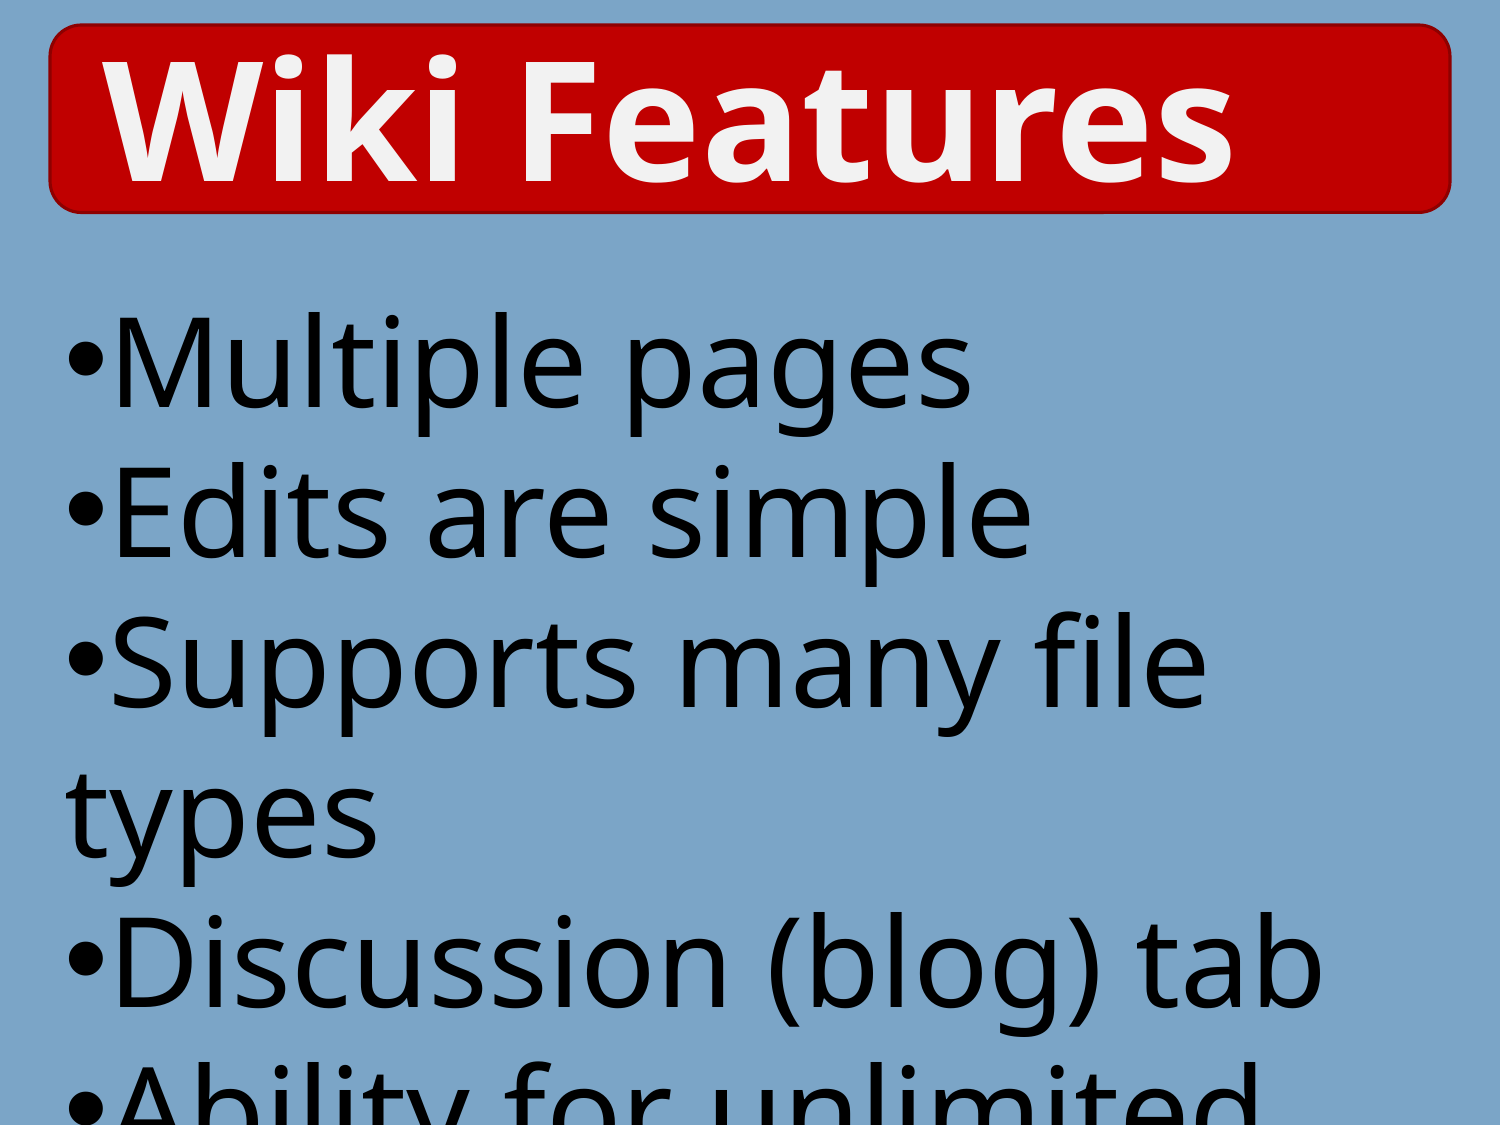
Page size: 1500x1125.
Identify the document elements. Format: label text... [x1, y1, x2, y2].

text_box [48, 23, 87, 215]
text_box Multiple pages Edits are simple Supports many file types Discussion (blog) tab Ability for unlimited users [49, 274, 1400, 1125]
text_box Wiki Features [87, 7, 1413, 223]
text_box [1413, 23, 1452, 214]
